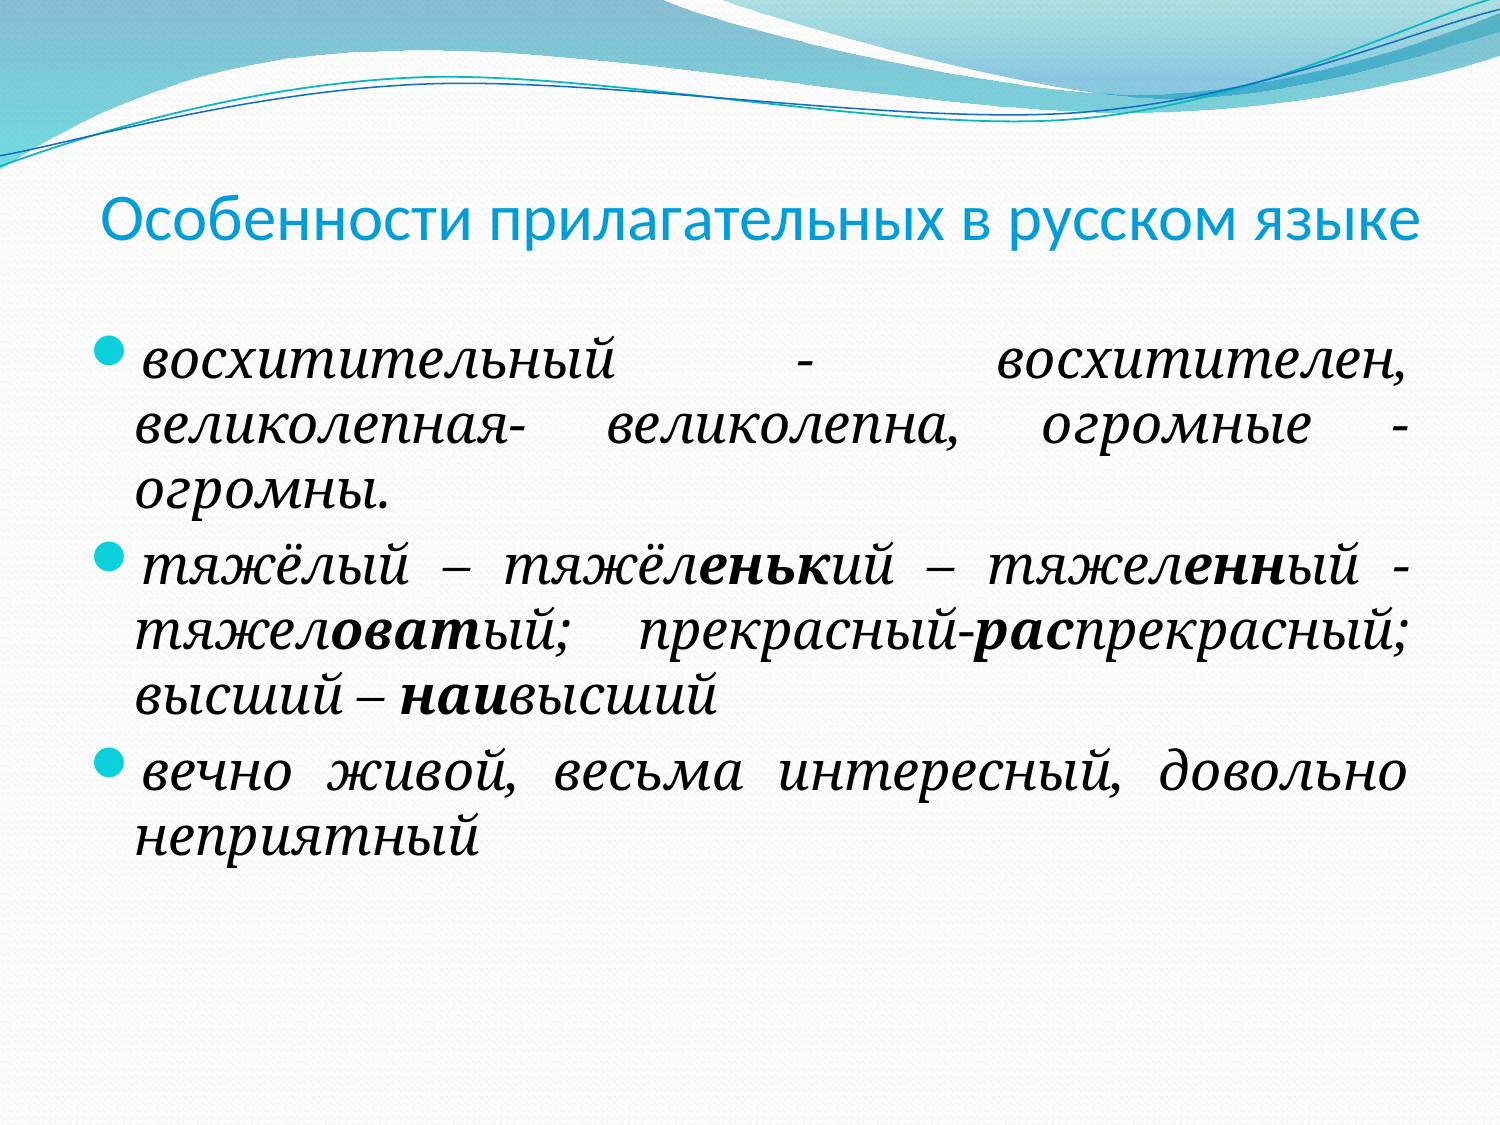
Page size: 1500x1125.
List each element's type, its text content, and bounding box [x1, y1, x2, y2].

title Особенности прилагательных в русском языке [100, 66, 1451, 254]
list восхитительный - восхитителен, великолепная- великолепна, огромные - огромны. тяжёлый – тяжёленький – тяжеленный - тяжеловатый; прекрасный-распрекрасный; высший – наивысший вечно живой, весьма интересный, довольно неприятный [75, 317, 1425, 1038]
